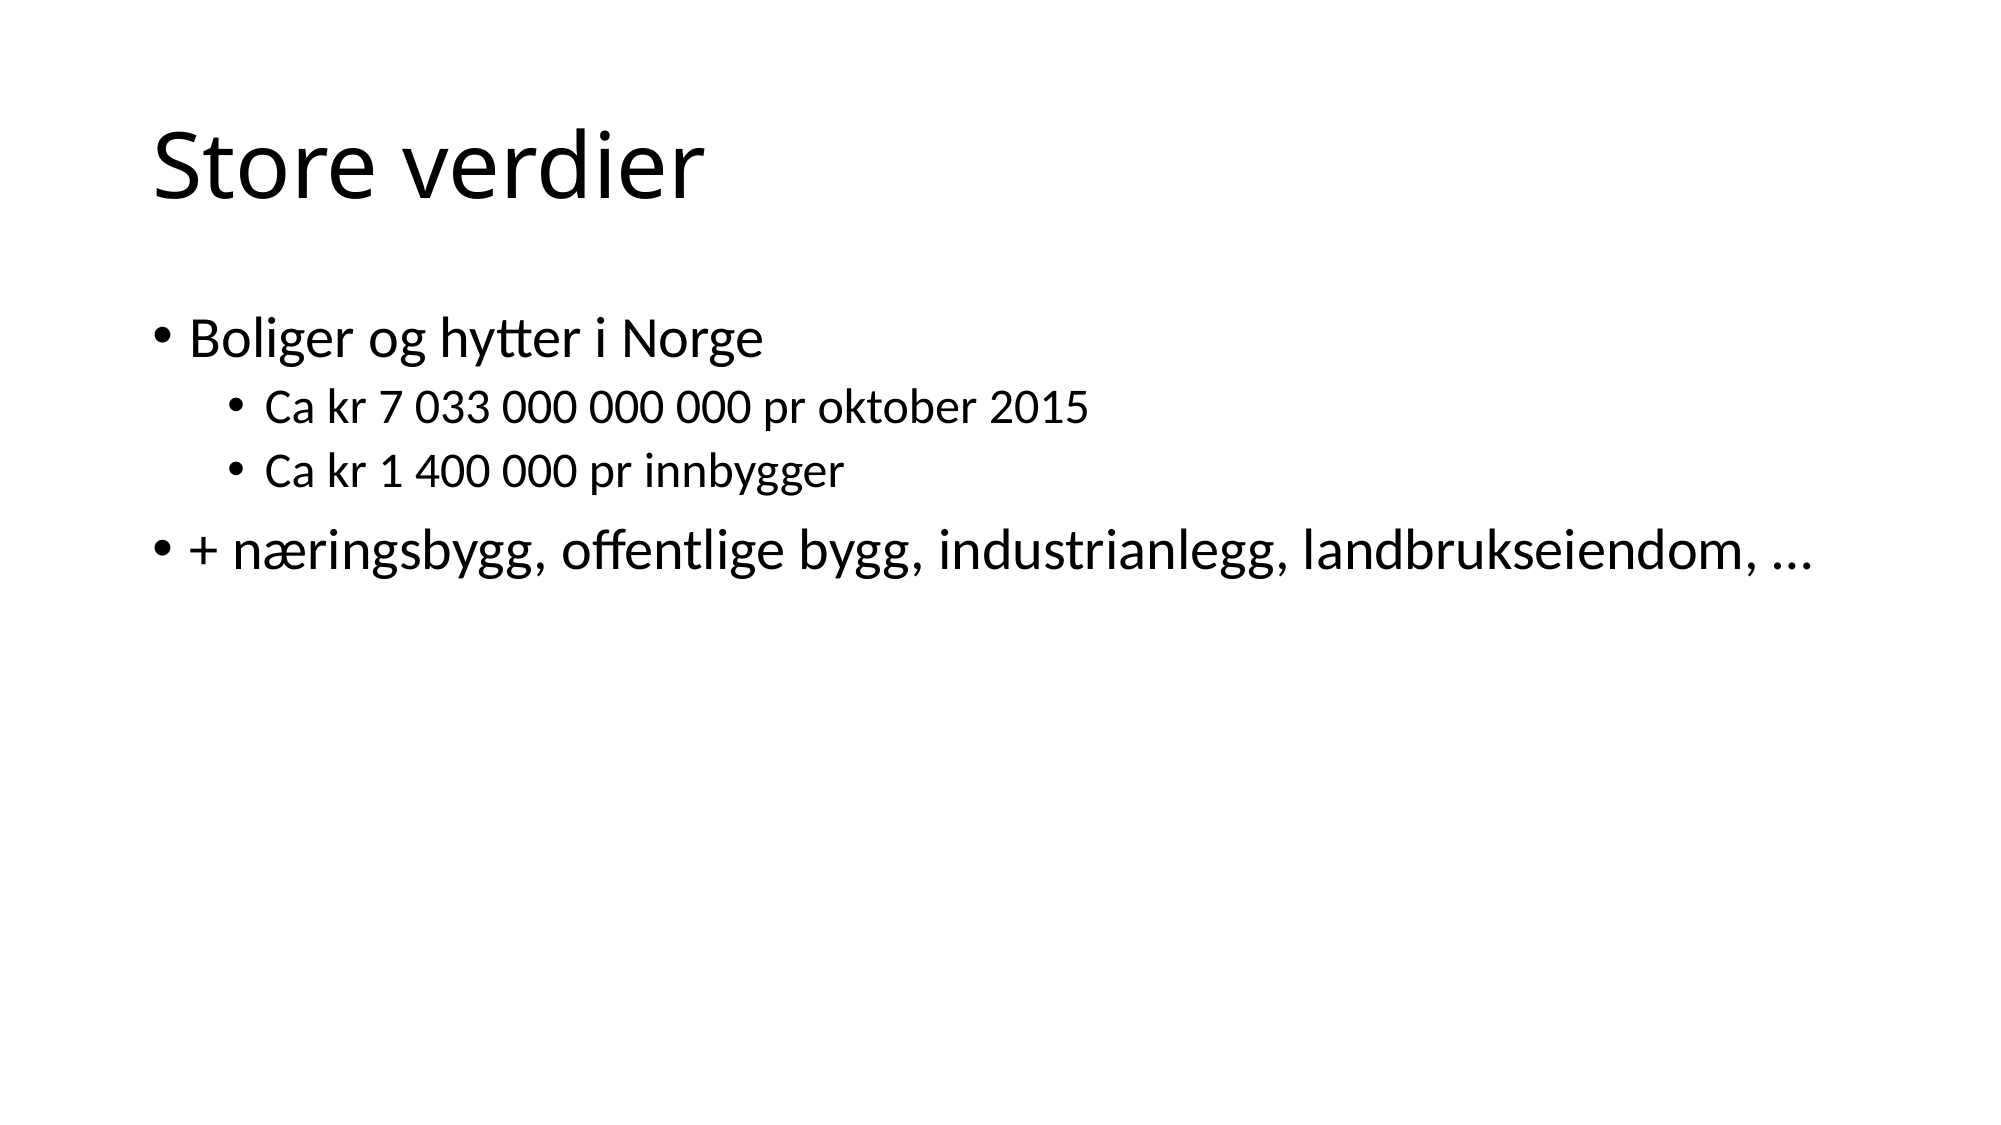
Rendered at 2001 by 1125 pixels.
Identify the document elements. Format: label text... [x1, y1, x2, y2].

list Boliger og hytter i Norge Ca kr 7 033 000 000 000 pr oktober 2015 Ca kr 1 400 000 pr innbygger + næringsbygg, offentlige bygg, industrianlegg, landbrukseiendom, … [137, 299, 1863, 1014]
title Store verdier [137, 59, 1863, 278]
